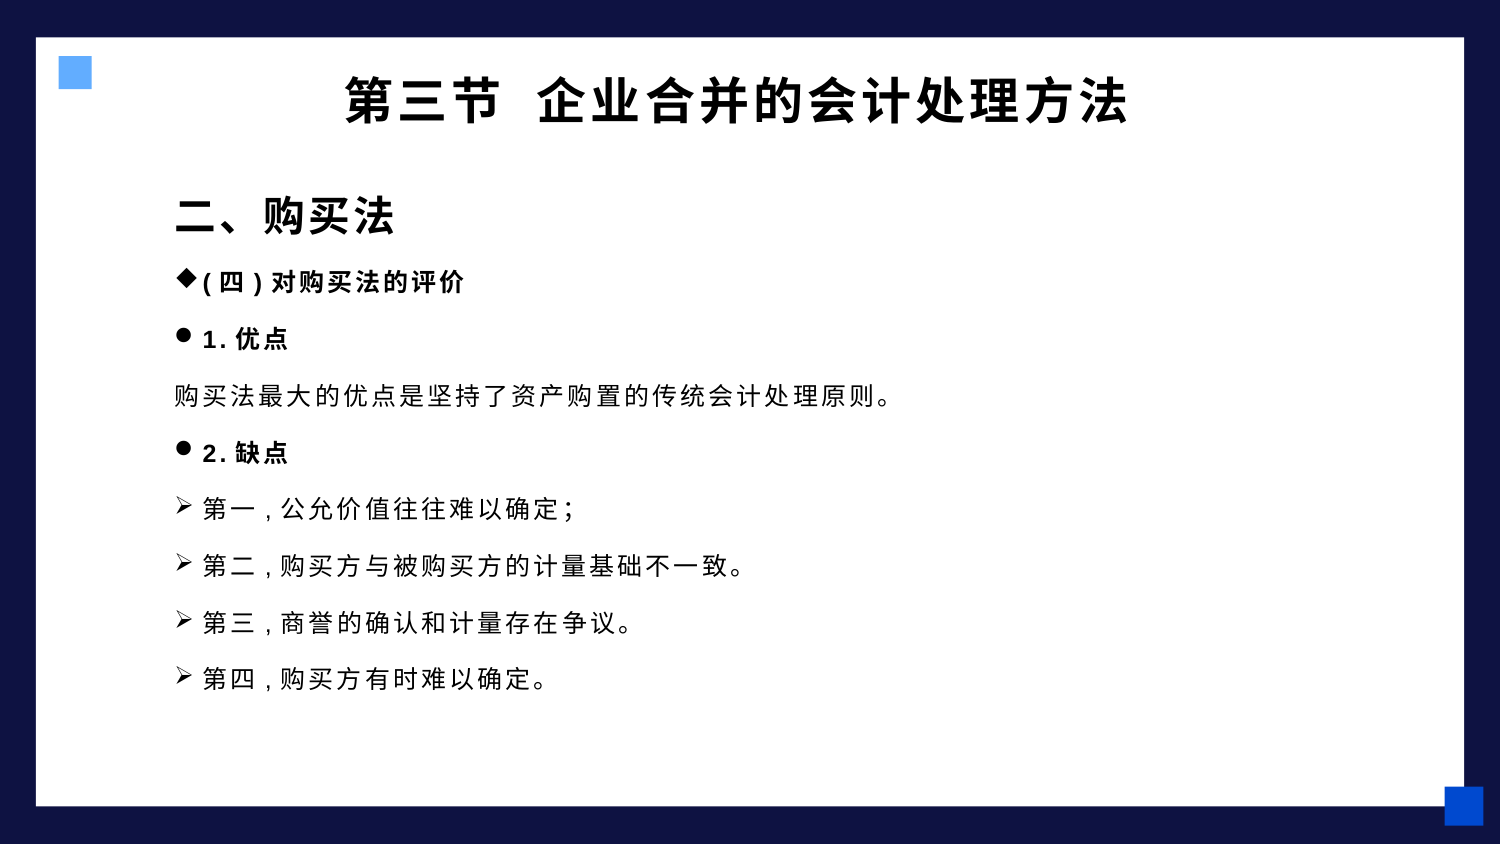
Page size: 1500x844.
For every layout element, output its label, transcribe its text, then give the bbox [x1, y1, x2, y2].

list 二、购买法 (四)对购买法的评价 1.优点 购买法最大的优点是坚持了资产购置的传统会计处理原则。 2.缺点 第一,公允价值往往难以确定； 第二,购买方与被购买方的计量基础不一致。 第三,商誉的确认和计量存在争议。 第四,购买方有时难以确定。 [157, 179, 1343, 604]
title 第三节 企业合并的会计处理方法 [141, 48, 1327, 138]
